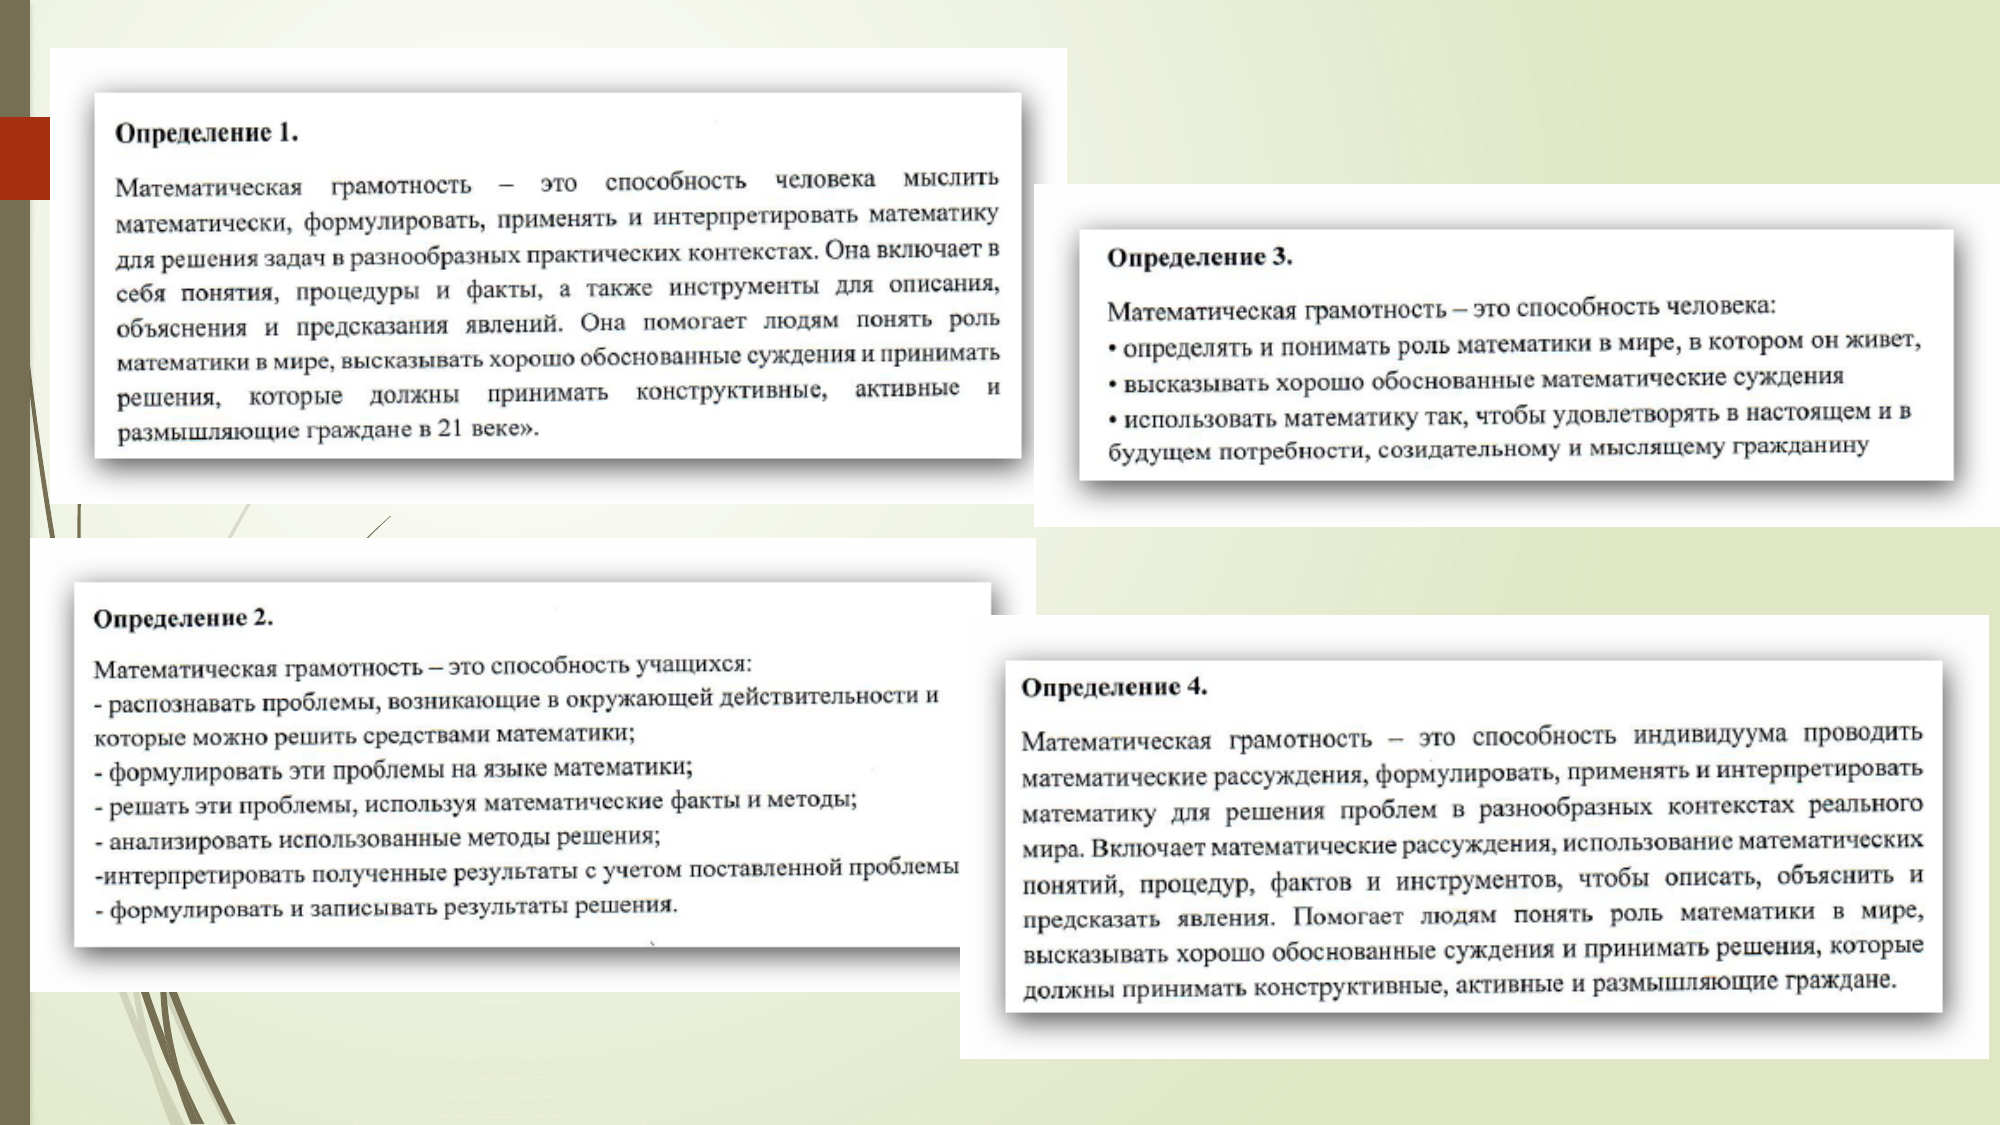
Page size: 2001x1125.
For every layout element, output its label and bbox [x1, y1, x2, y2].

picture [30, 538, 1989, 1059]
picture [50, 47, 2000, 527]
